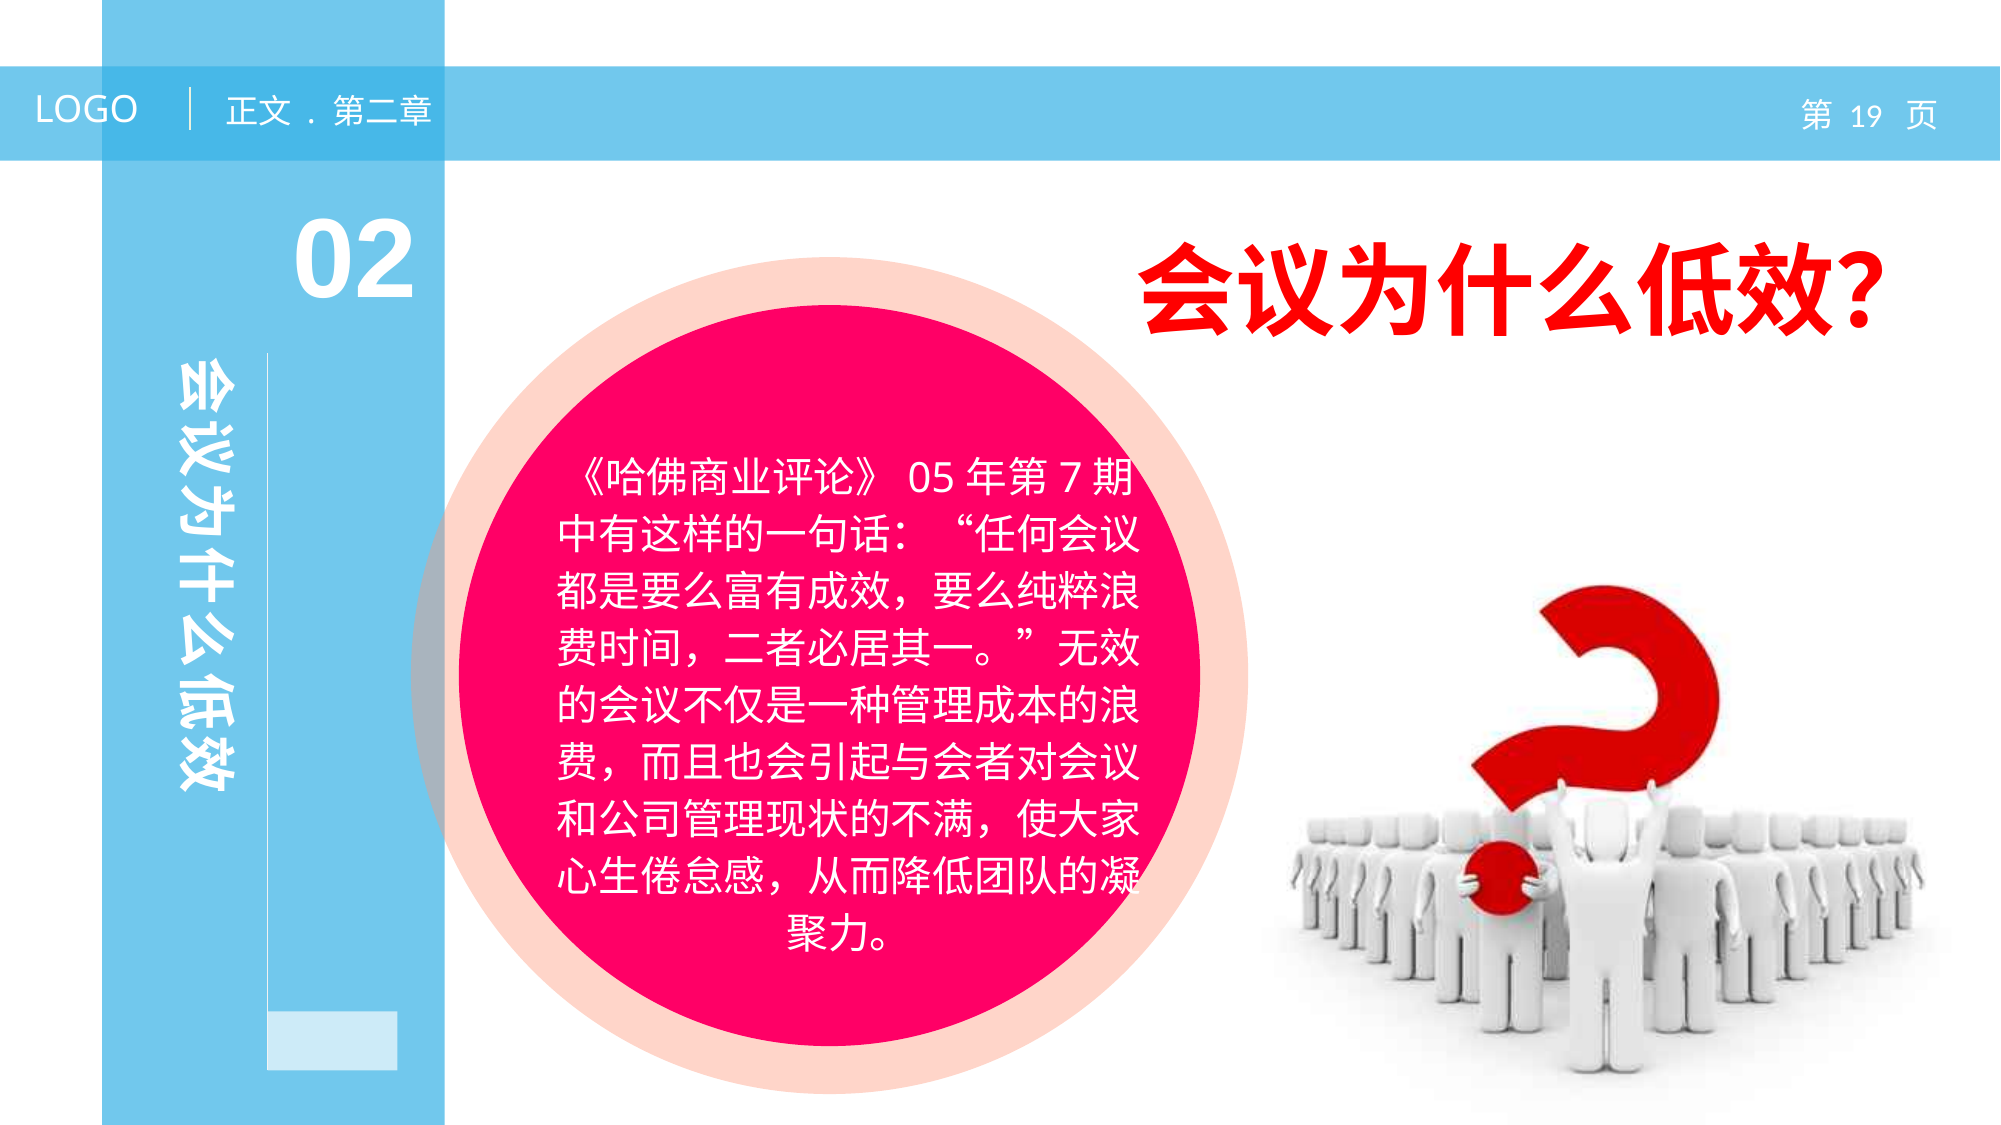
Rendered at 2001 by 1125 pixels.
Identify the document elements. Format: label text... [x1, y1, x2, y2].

picture [1213, 534, 2000, 1125]
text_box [410, 256, 1249, 1095]
text_box 会议为什么低效？ [1135, 219, 2000, 355]
